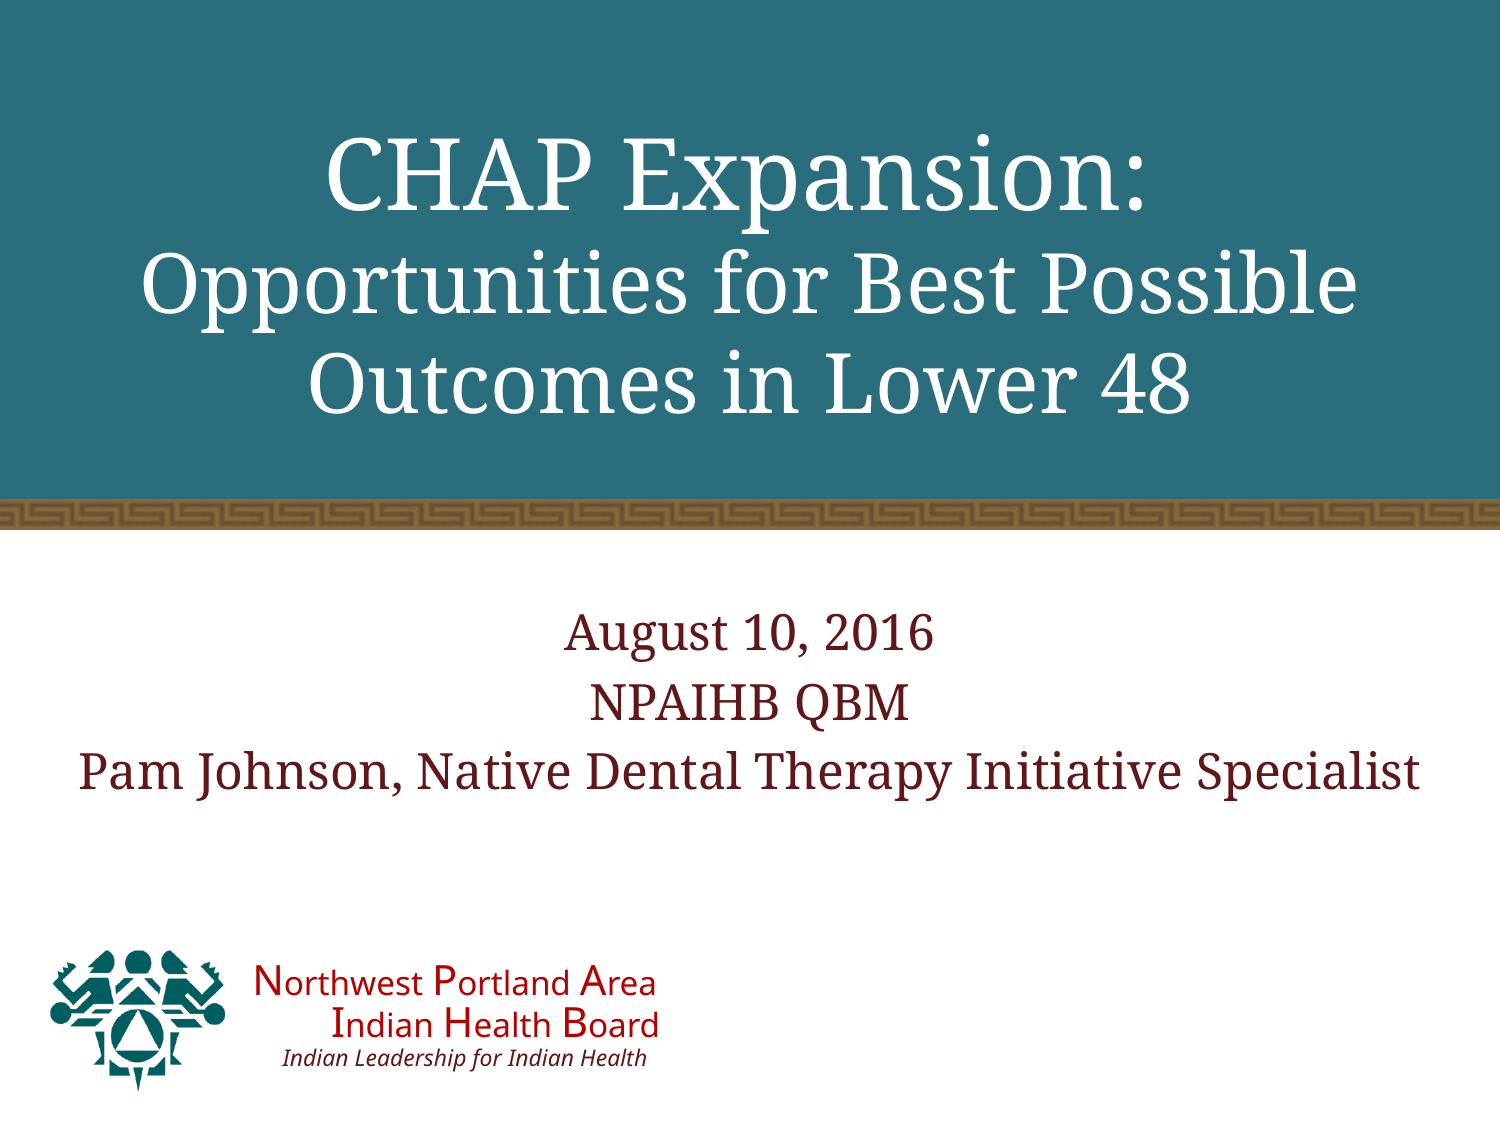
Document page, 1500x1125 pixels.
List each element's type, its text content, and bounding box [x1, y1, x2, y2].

picture [0, 499, 1500, 530]
picture [37, 937, 238, 1106]
subtitle August 10, 2016 NPAIHB QBM Pam Johnson, Native Dental Therapy Initiative Specialist [62, 537, 1438, 888]
title CHAP Expansion: Opportunities for Best Possible Outcomes in Lower 48 [62, 87, 1438, 438]
